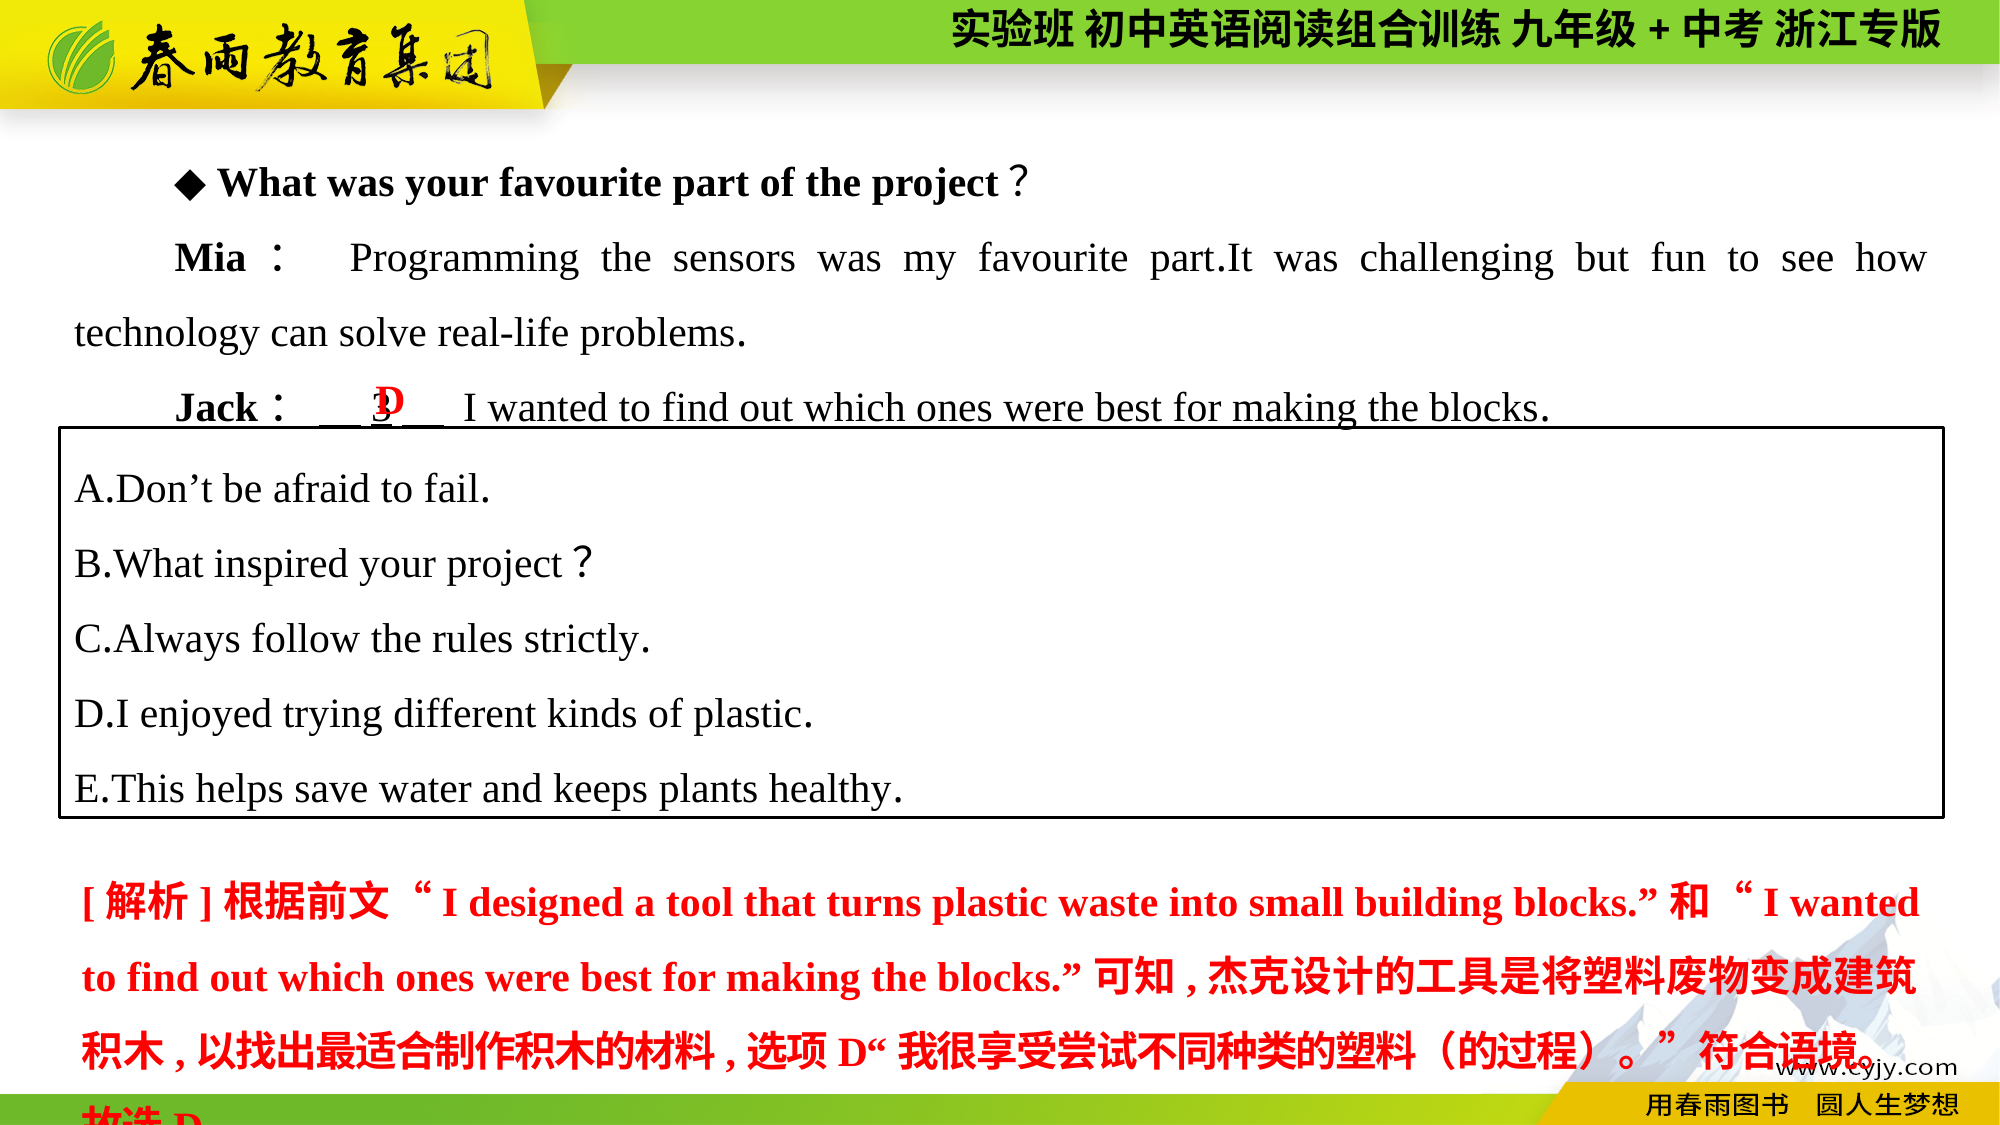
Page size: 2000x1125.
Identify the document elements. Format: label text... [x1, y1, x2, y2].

text_box A.Don’t be afraid to fail. B.What inspired your project？ C.Always follow the rules strictly. D.I enjoyed trying different kinds of plastic. E.This helps save water and keeps plants healthy. [59, 427, 1944, 818]
picture [0, 0, 2000, 1125]
list ◆ What was your favourite part of the project？ Mia： Programming the sensors was my favourite part.It was challenging but fun to see how technology can solve real-life problems. Jack： 3 I wanted to find out which ones were best for making the blocks. [59, 122, 1944, 427]
text_box D [360, 350, 421, 431]
text_box [解析]根据前文“I designed a tool that turns plastic waste into small building blocks.”和“I wanted to find out which ones were best for making the blocks.”可知,杰克设计的工具是将塑料废物变成建筑积木,以找出最适合制作积木的材料,选项D“我很享受尝试不同种类的塑料（的过程）。”符合语境。故选D。 [66, 841, 1951, 1125]
